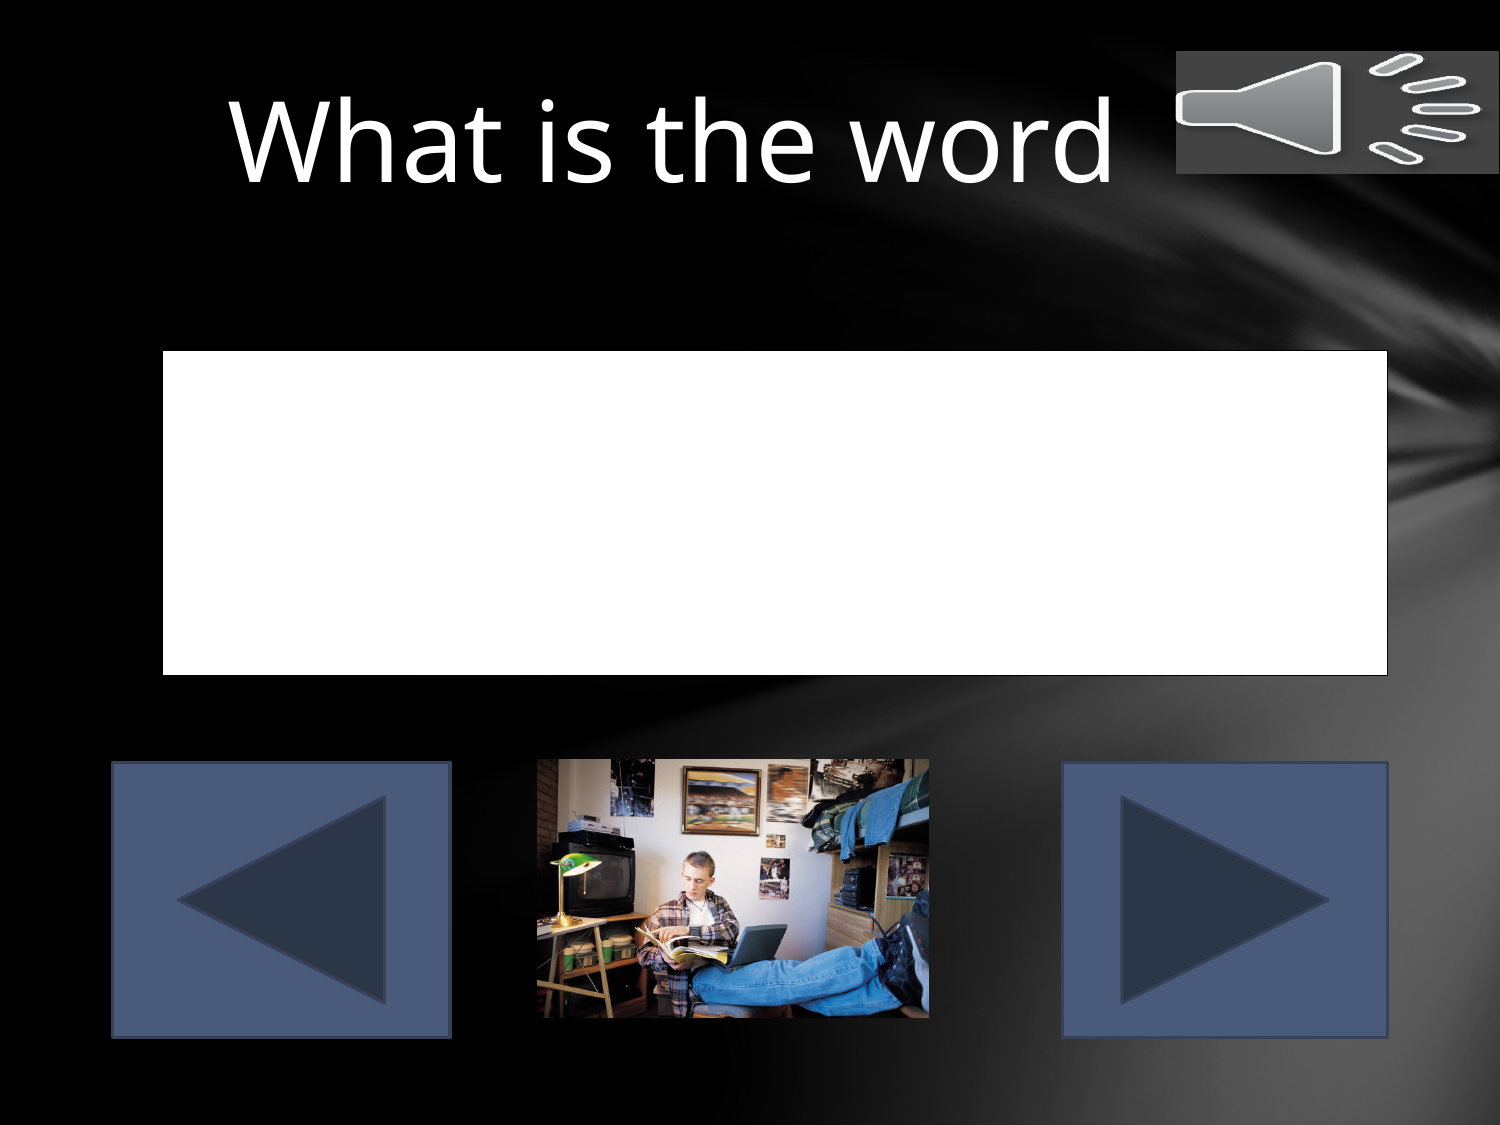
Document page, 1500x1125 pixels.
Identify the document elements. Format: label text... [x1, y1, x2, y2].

title What is the word [57, 37, 1318, 213]
picture [1174, 49, 1500, 176]
text_box [111, 761, 452, 1039]
text_box [1061, 761, 1389, 1039]
picture [537, 759, 929, 1018]
